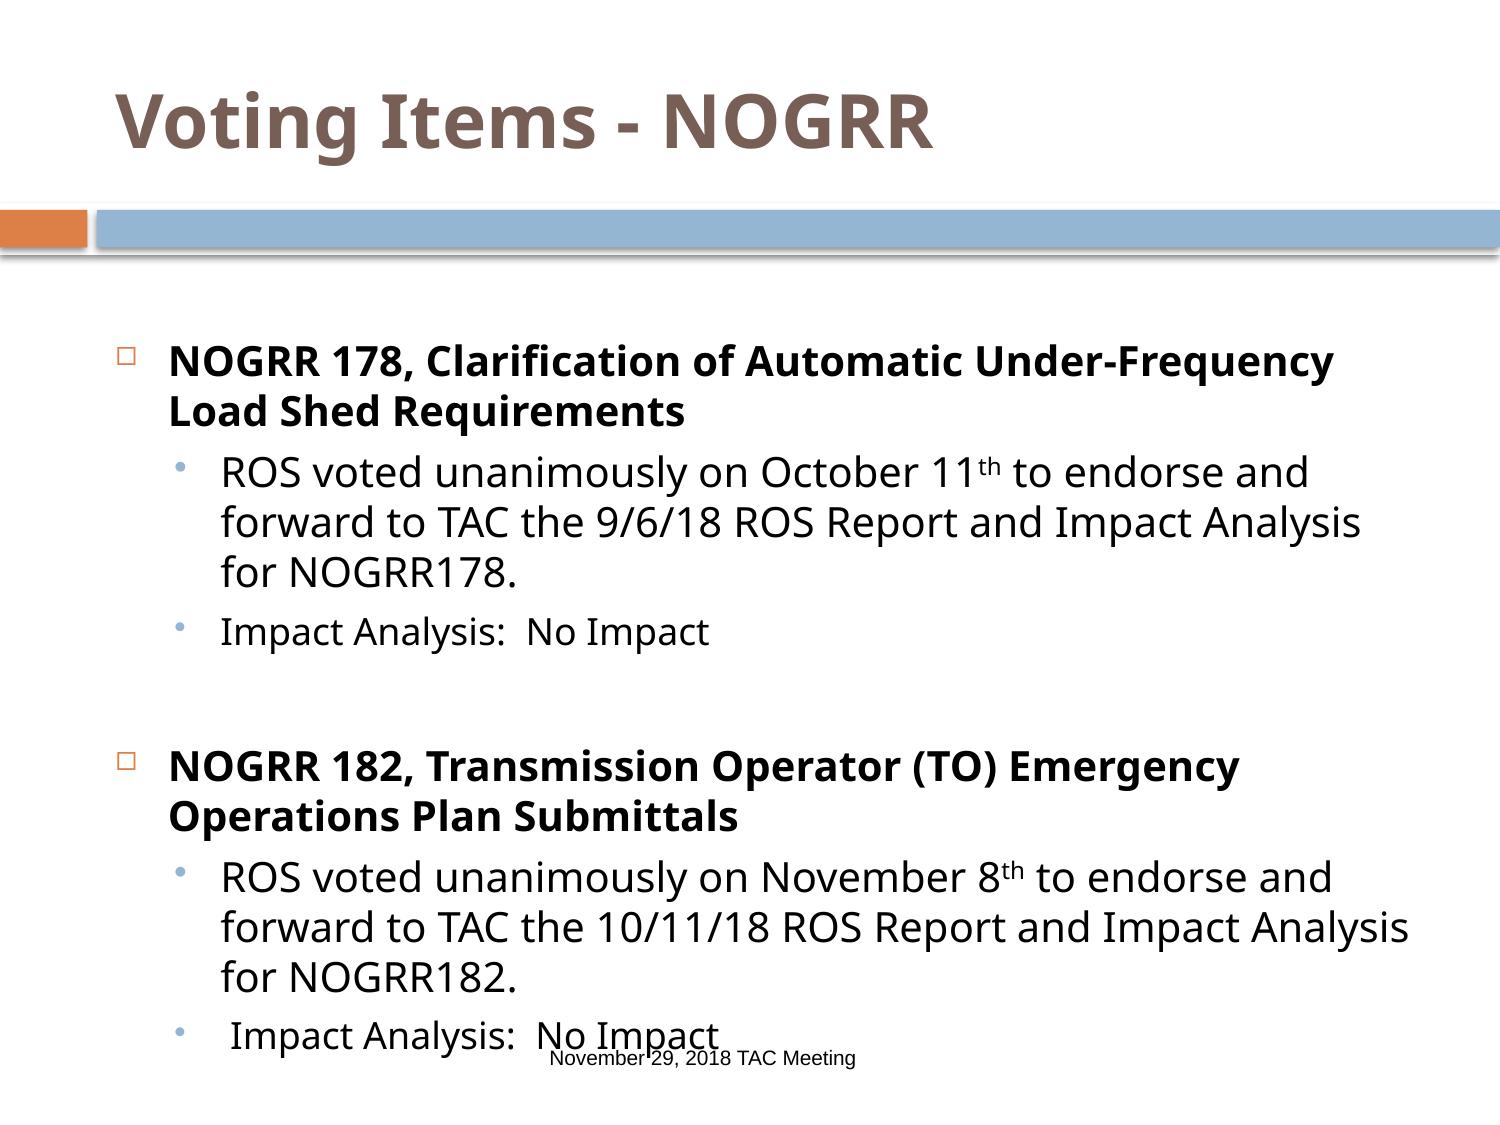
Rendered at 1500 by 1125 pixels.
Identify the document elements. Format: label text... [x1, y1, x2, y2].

footer November 29, 2018 TAC Meeting [258, 1027, 1148, 1088]
title Voting Items - NOGRR [100, 37, 1439, 201]
list NOGRR 178, Clarification of Automatic Under-Frequency Load Shed Requirements ROS voted unanimously on October 11th to endorse and forward to TAC the 9/6/18 ROS Report and Impact Analysis for NOGRR178. Impact Analysis: No Impact NOGRR 182, Transmission Operator (TO) Emergency Operations Plan Submittals ROS voted unanimously on November 8th to endorse and forward to TAC the 10/11/18 ROS Report and Impact Analysis for NOGRR182. Impact Analysis: No Impact [100, 262, 1439, 1001]
